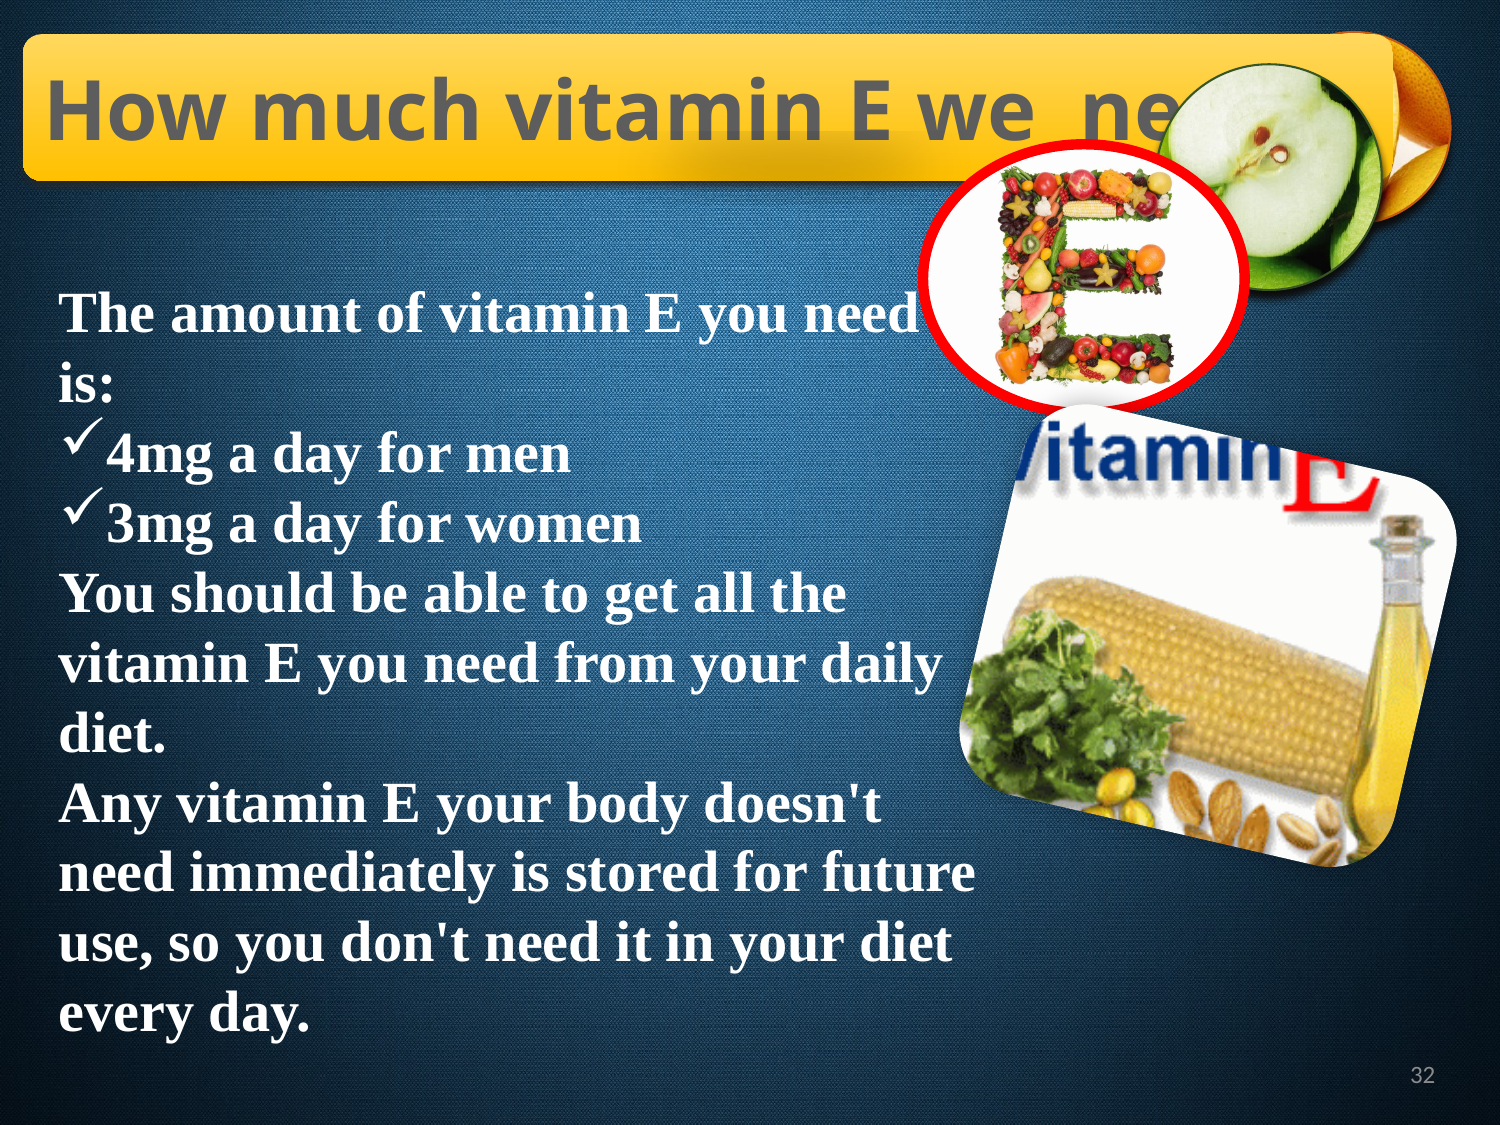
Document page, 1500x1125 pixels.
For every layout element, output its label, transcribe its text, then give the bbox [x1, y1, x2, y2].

text_box [1386, 36, 1452, 220]
slide_number 32 [1377, 1043, 1451, 1104]
picture [0, 0, 1500, 1125]
text_box The amount of vitamin E you need is: 4mg a day for men 3mg a day for women You should be able to get all the vitamin E you need from your daily diet. Any vitamin E your body doesn't need immediately is stored for future use, so you don't need it in your diet every day. [43, 266, 994, 1051]
text_box [1159, 63, 1383, 291]
text_box How much vitamin E we need? [21, 33, 1394, 182]
